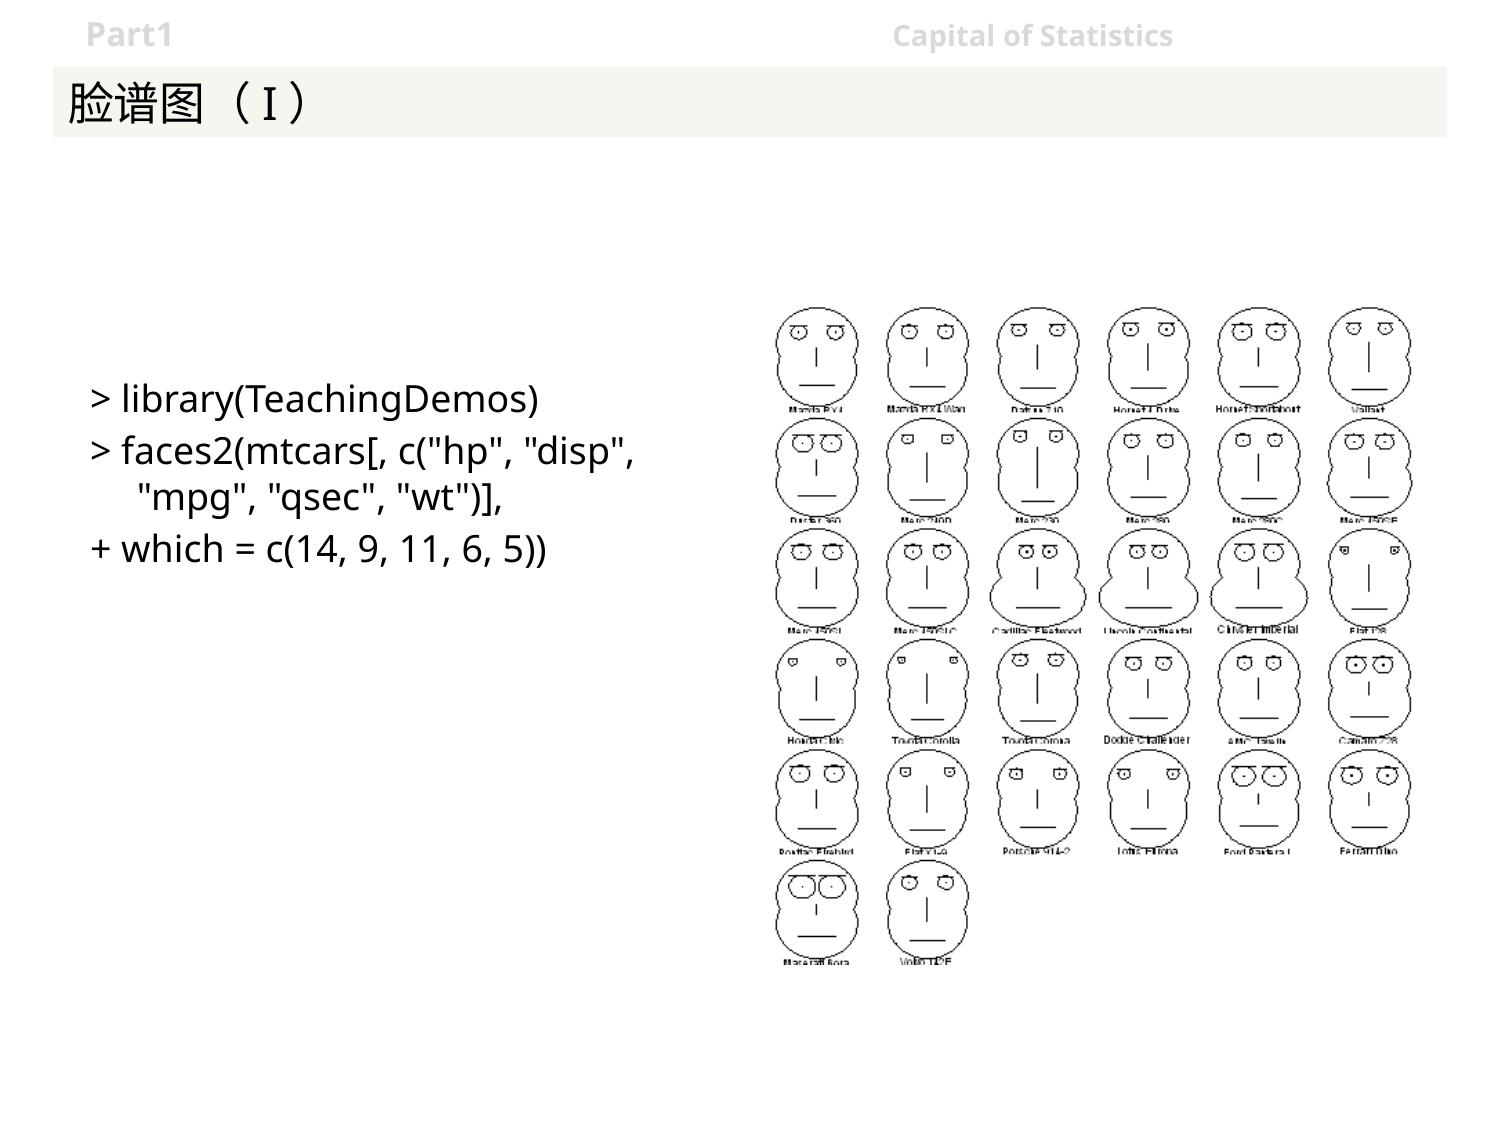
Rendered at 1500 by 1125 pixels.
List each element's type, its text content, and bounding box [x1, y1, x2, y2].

title 脸谱图（I） [53, 66, 1447, 138]
list > library(TeachingDemos) > faces2(mtcars[, c("hp", "disp", "mpg", "qsec", "wt")], + which = c(14, 9, 11, 6, 5)) [75, 262, 738, 1005]
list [762, 302, 1426, 965]
